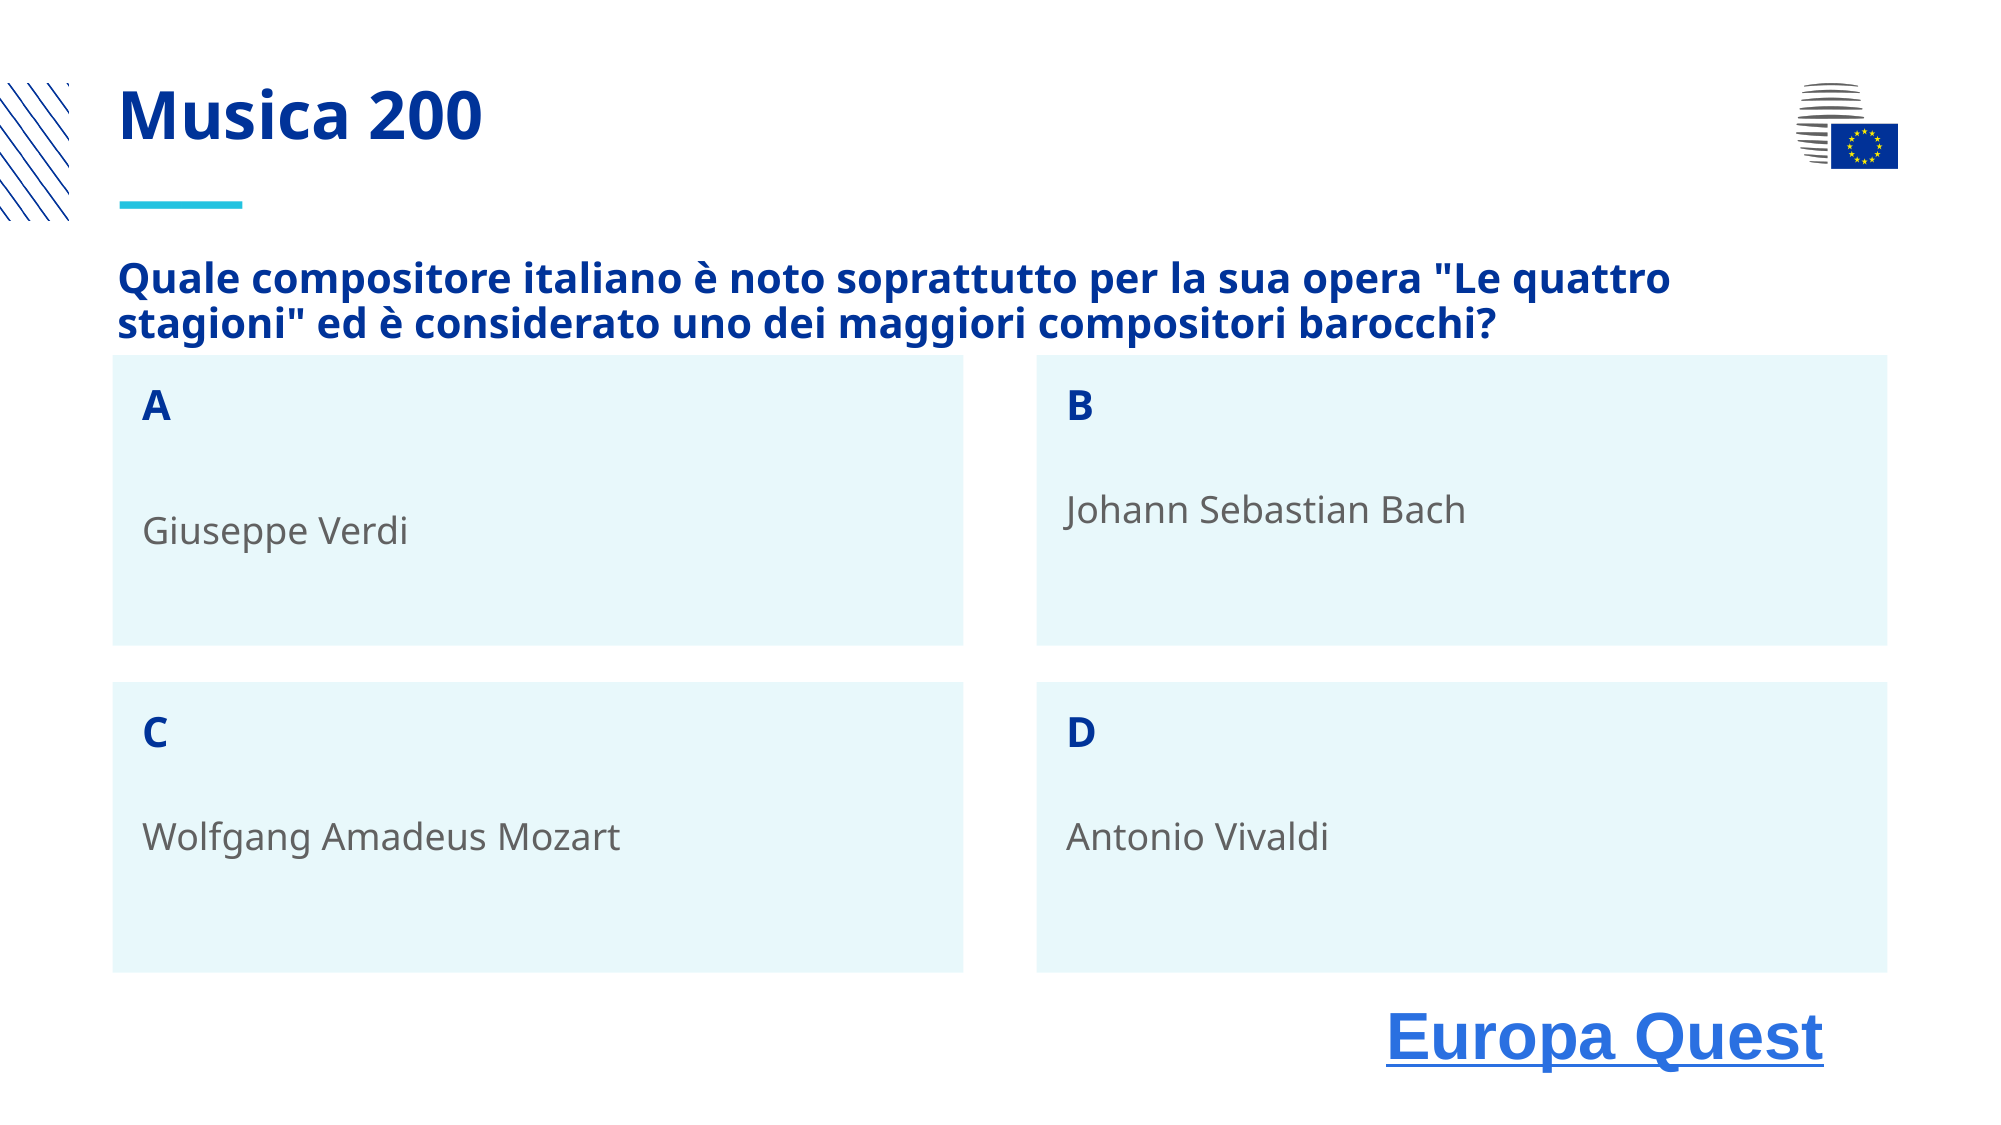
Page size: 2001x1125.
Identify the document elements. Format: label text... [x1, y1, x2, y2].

picture [1796, 83, 1898, 169]
list Musica 200 ⸺ Quale compositore italiano è noto soprattutto per la sua opera "Le quattro stagioni" ed è considerato uno dei maggiori compositori barocchi? [102, 83, 1703, 325]
list B Johann Sebastian Bach [1036, 355, 1888, 646]
picture [0, 83, 69, 221]
text_box Europa Quest [1371, 985, 1847, 1097]
list A Giuseppe Verdi [112, 355, 964, 646]
list D Antonio Vivaldi [1036, 682, 1888, 973]
list C Wolfgang Amadeus Mozart [112, 682, 964, 973]
